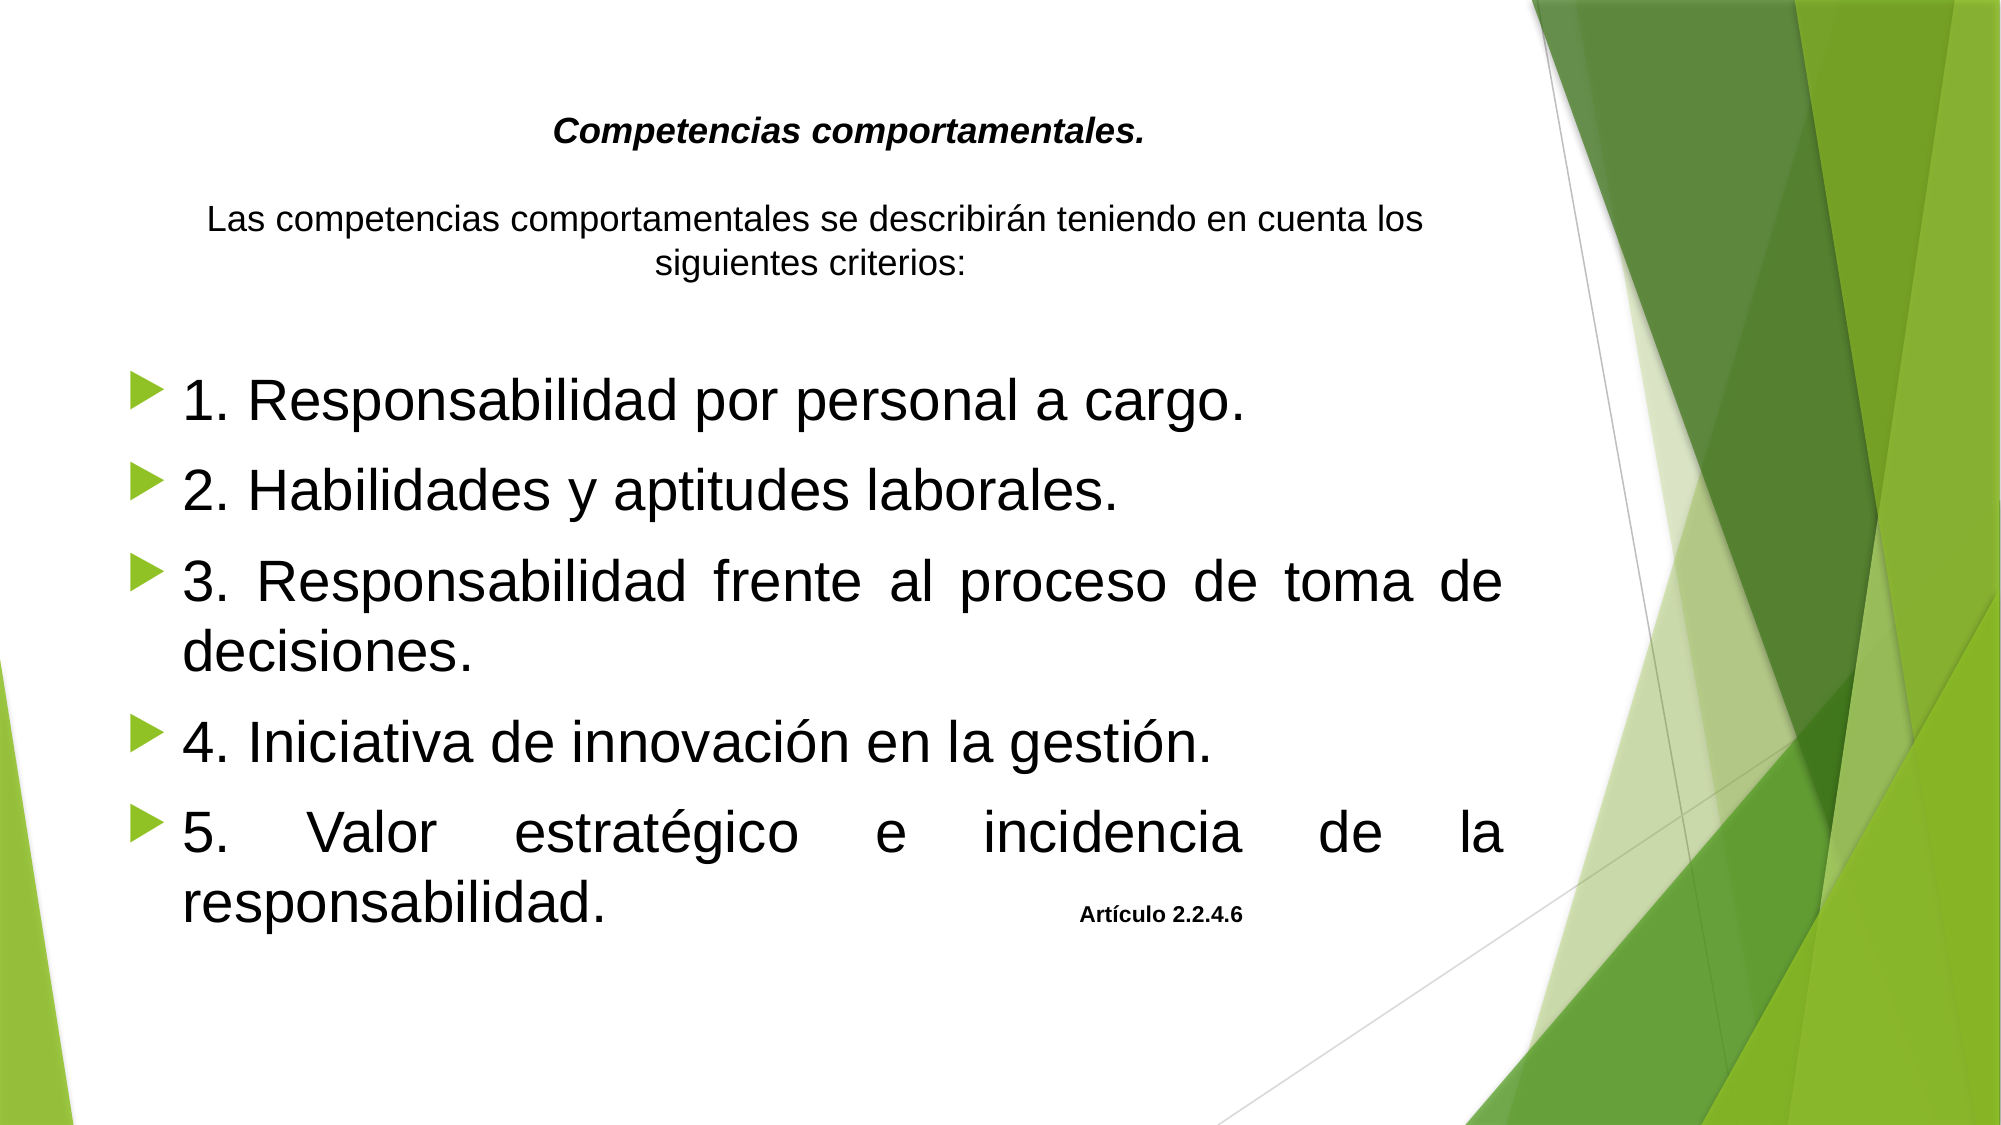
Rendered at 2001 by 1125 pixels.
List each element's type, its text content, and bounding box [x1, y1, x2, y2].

list 1. Responsabilidad por personal a cargo. 2. Habilidades y aptitudes laborales. 3. Responsabilidad frente al proceso de toma de decisiones. 4. Iniciativa de innovación en la gestión. 5. Valor estratégico e incidencia de la responsabilidad. Artículo 2.2.4.6 [111, 354, 1522, 992]
title Competencias comportamentales. Las competencias comportamentales se describirán teniendo en cuenta los siguientes criterios: [111, 99, 1522, 317]
